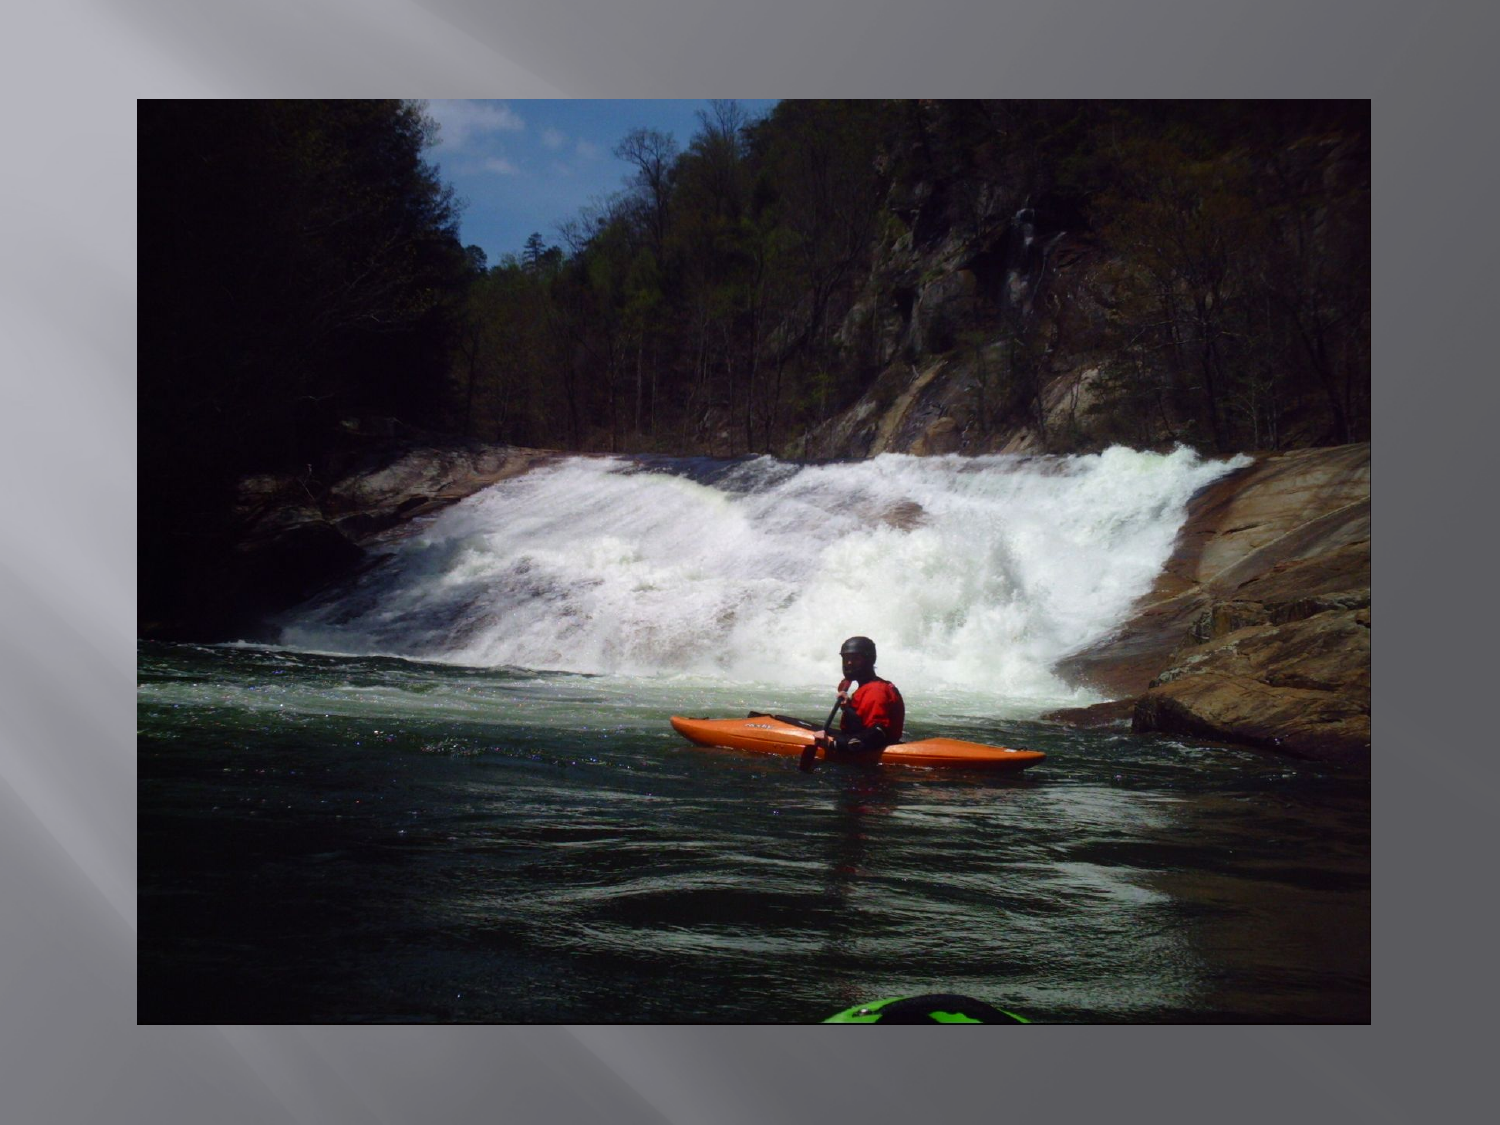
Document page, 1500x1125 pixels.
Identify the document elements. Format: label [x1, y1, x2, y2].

picture [137, 99, 1371, 1026]
